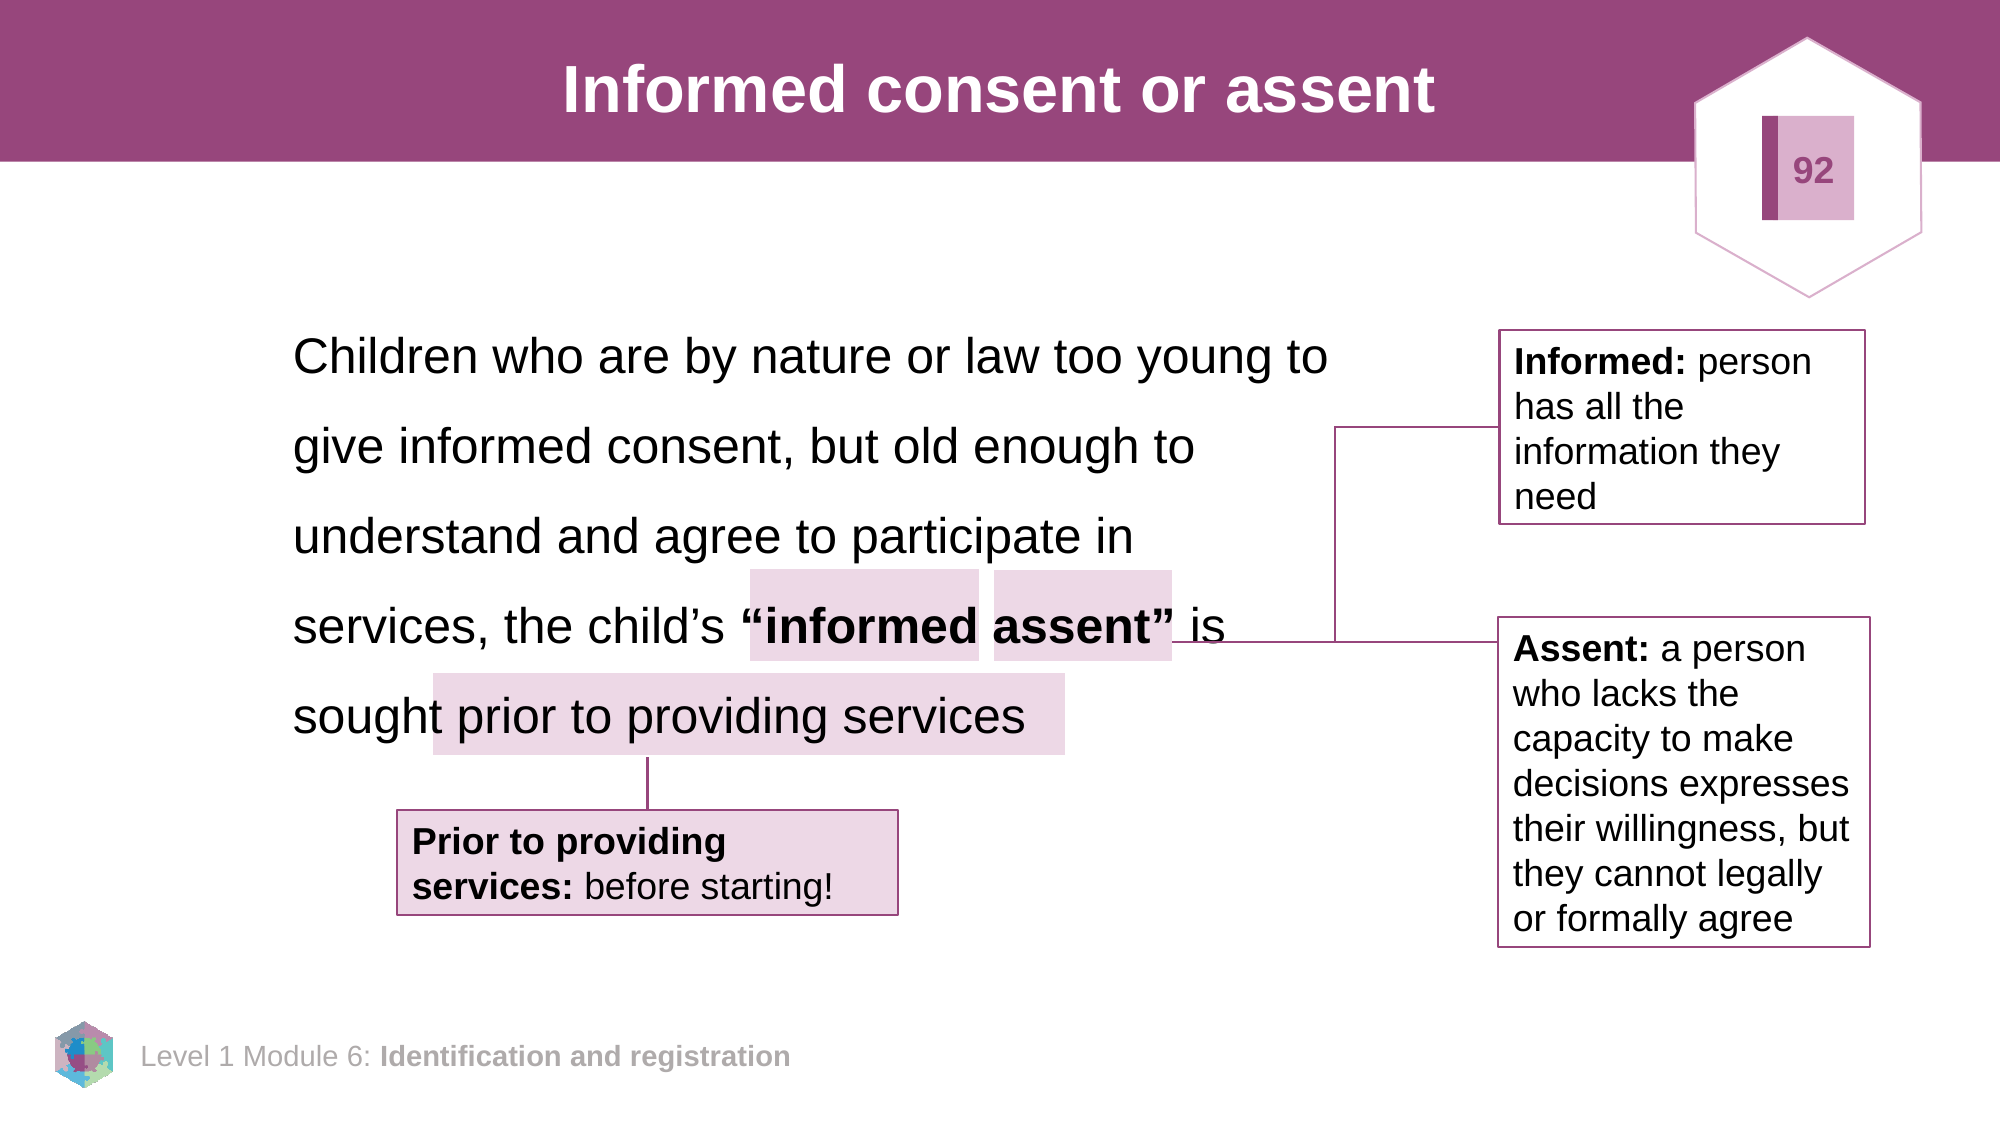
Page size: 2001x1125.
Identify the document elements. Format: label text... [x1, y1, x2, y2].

text_box Assent: a person who lacks the capacity to make decisions expresses their willingness, but they cannot legally or formally agree [1498, 616, 1870, 947]
text_box Informed: person has all the information they need [1499, 329, 1866, 525]
text_box Prior to providing services: before starting! [397, 810, 898, 915]
text_box Children who are by nature or law too young to give informed consent, but old enough to understand and agree to participate in services, the child’s “informed assent” is sought prior to providing services [278, 286, 1361, 752]
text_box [1677, 55, 1939, 280]
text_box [1334, 428, 1500, 642]
picture [55, 1021, 113, 1088]
text_box [432, 752, 1066, 756]
title Informed consent or assent [137, 19, 1863, 163]
